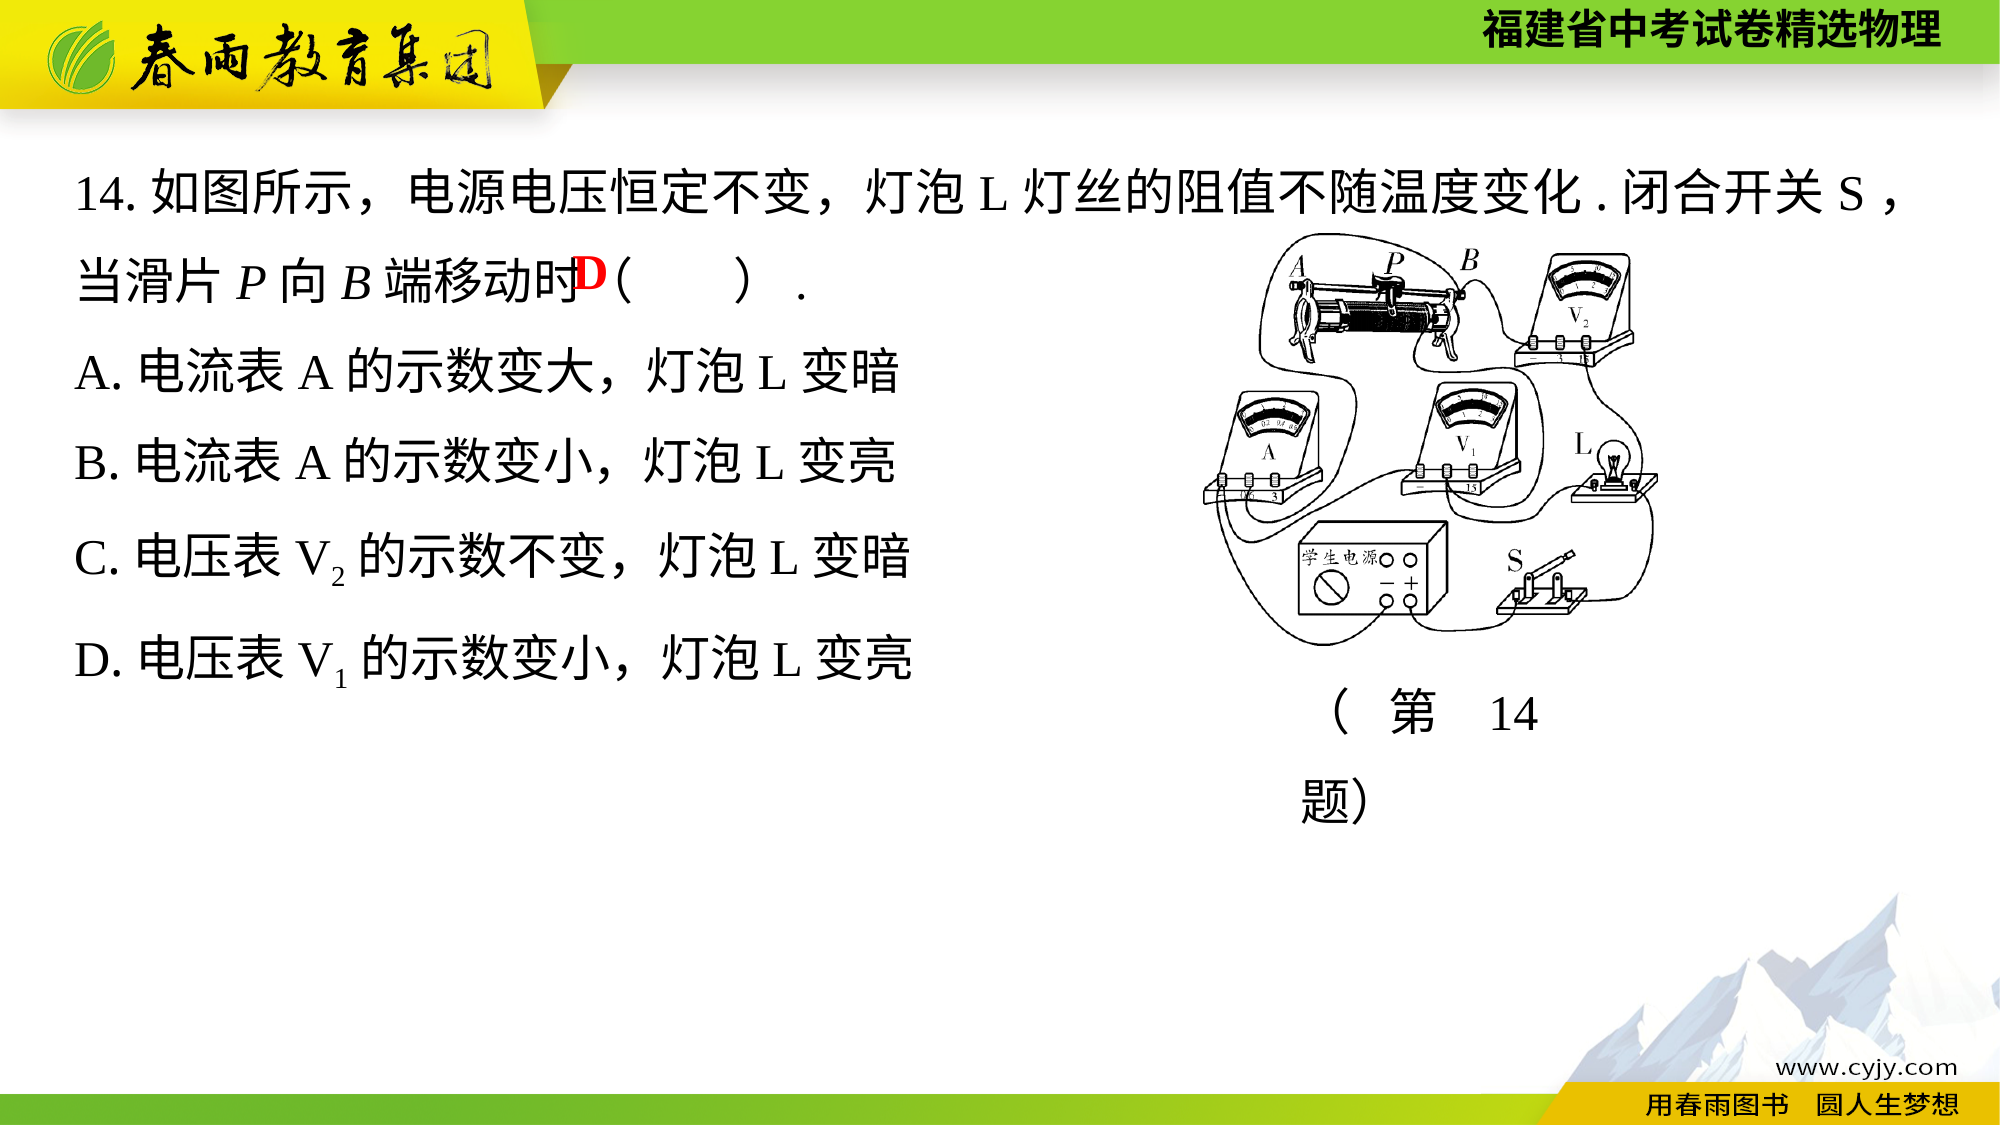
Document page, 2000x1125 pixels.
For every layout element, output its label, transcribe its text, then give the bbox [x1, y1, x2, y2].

list 14.如图所示，电源电压恒定不变，灯泡L灯丝的阻值不随温度变化.闭合开关S，当滑片P向B端移动时（ ）. A.电流表A的示数变大，灯泡L变暗 B.电流表A的示数变小，灯泡L变亮 C.电压表V2的示数不变，灯泡L变暗 D.电压表V1的示数变小，灯泡L变亮 [59, 122, 1944, 672]
text_box D [557, 231, 624, 307]
picture [0, 0, 2000, 1125]
text_box （第14题） [1285, 662, 1566, 748]
